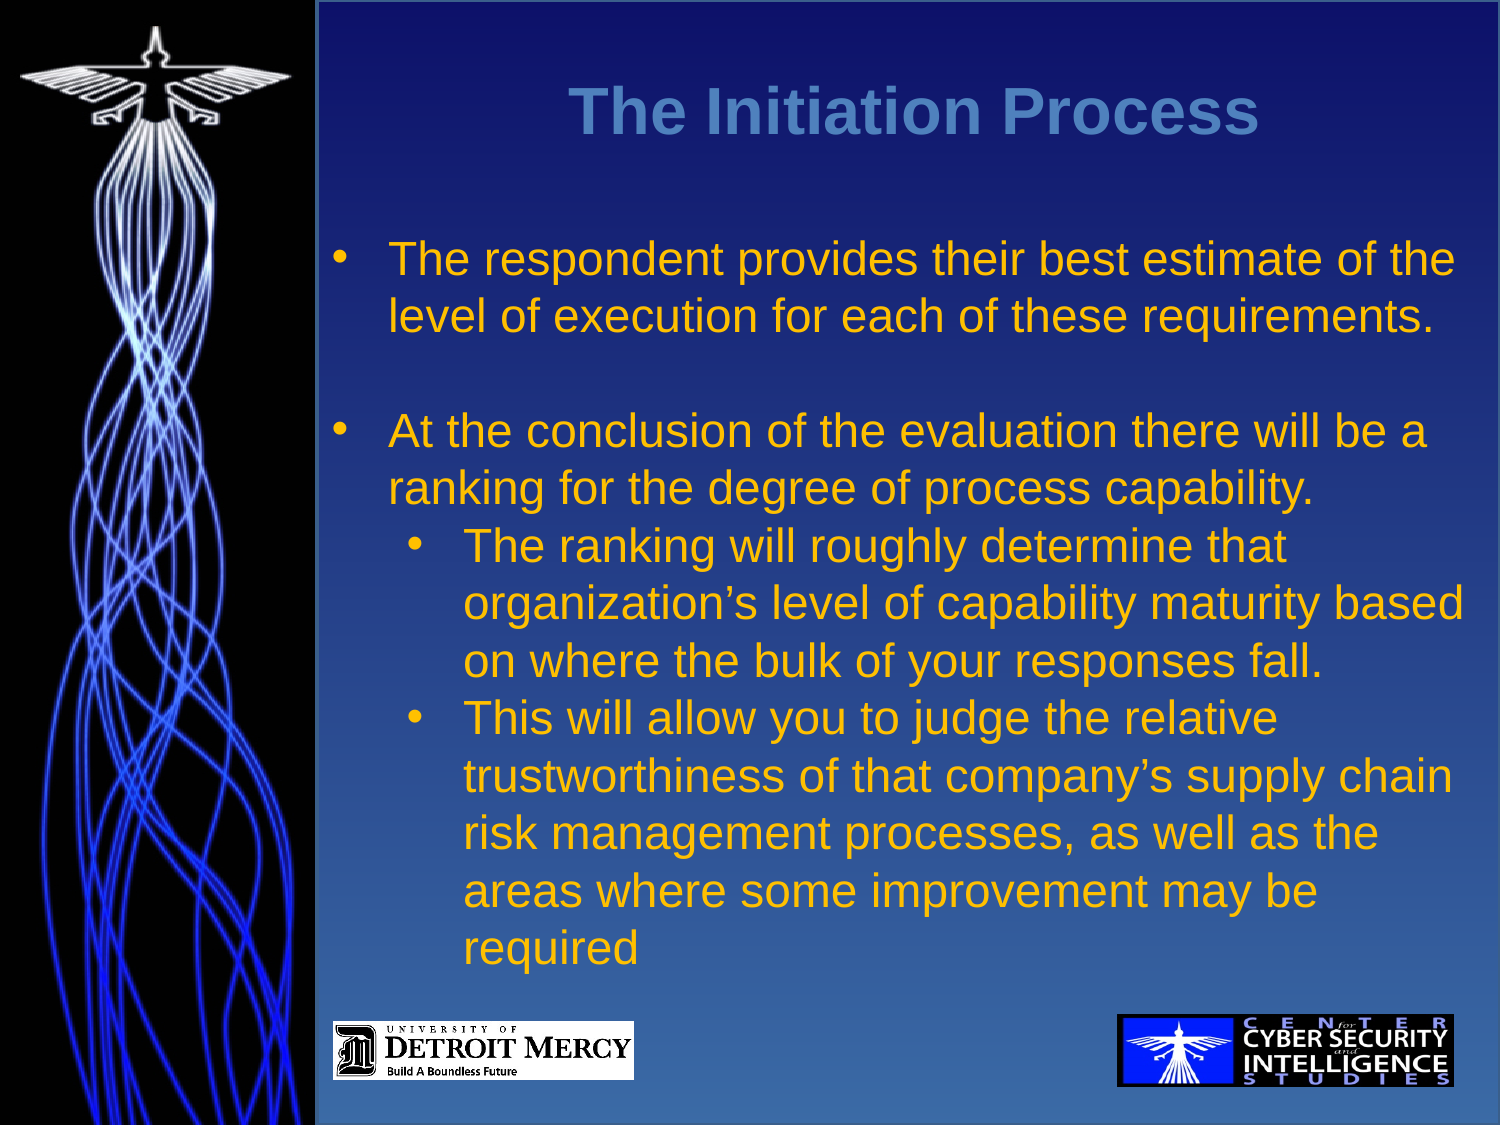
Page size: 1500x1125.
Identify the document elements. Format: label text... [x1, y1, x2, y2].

text_box The Initiation Process [367, 59, 1463, 157]
text_box [317, 0, 1500, 161]
text_box The respondent provides their best estimate of the level of execution for each of these requirements. At the conclusion of the evaluation there will be a ranking for the degree of process capability. The ranking will roughly determine that organization’s level of capability maturity based on where the bulk of your responses fall. This will allow you to judge the relative trustworthiness of that company’s supply chain risk management processes, as well as the areas where some improvement may be required [320, 161, 1500, 874]
picture [0, 0, 316, 1125]
text_box [320, 874, 1500, 1125]
picture [332, 1021, 634, 1080]
picture [1117, 1013, 1455, 1087]
